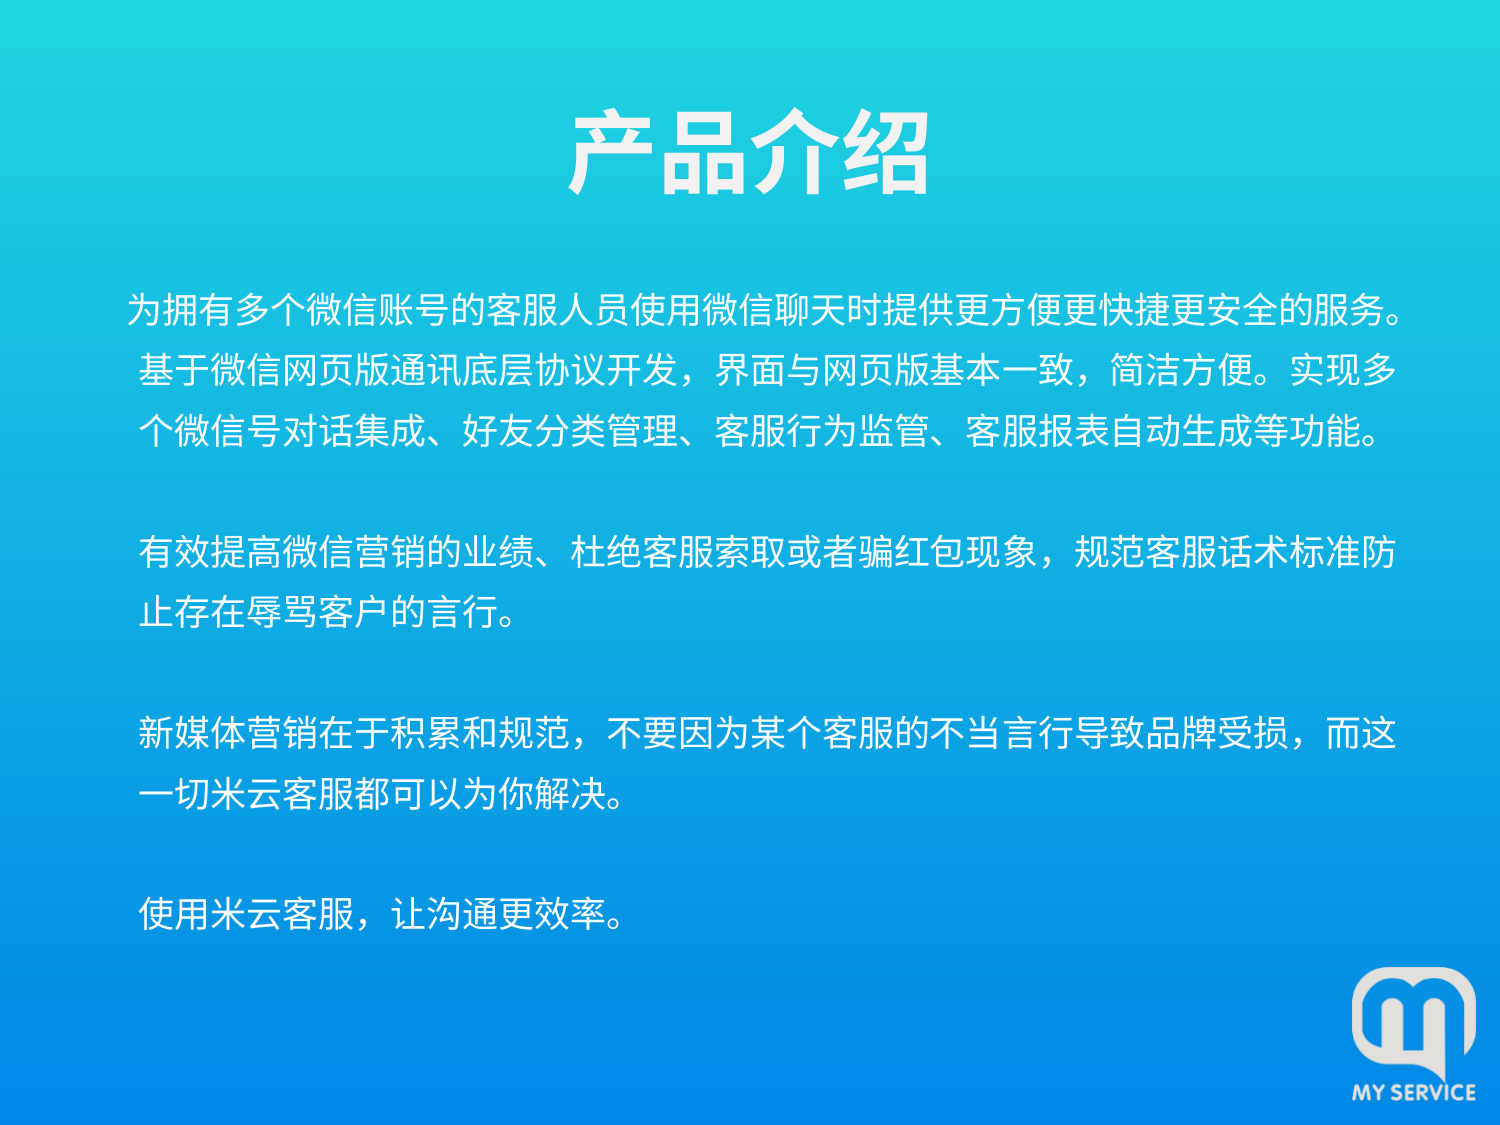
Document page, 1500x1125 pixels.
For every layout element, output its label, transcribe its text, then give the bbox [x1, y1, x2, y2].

list 为拥有多个微信账号的客服人员使用微信聊天时提供更方便更快捷更安全的服务。基于微信网页版通讯底层协议开发，界面与网页版基本一致，简洁方便。实现多个微信号对话集成、好友分类管理、客服行为监管、客服报表自动生成等功能。 有效提高微信营销的业绩、杜绝客服索取或者骗红包现象，规范客服话术标准防止存在辱骂客户的言行。 新媒体营销在于积累和规范，不要因为某个客服的不当言行导致品牌受损，而这一切米云客服都可以为你解决。 使用米云客服，让沟通更效率。 [75, 262, 1425, 1005]
picture [1352, 967, 1476, 1107]
title 产品介绍 [75, 45, 1425, 233]
